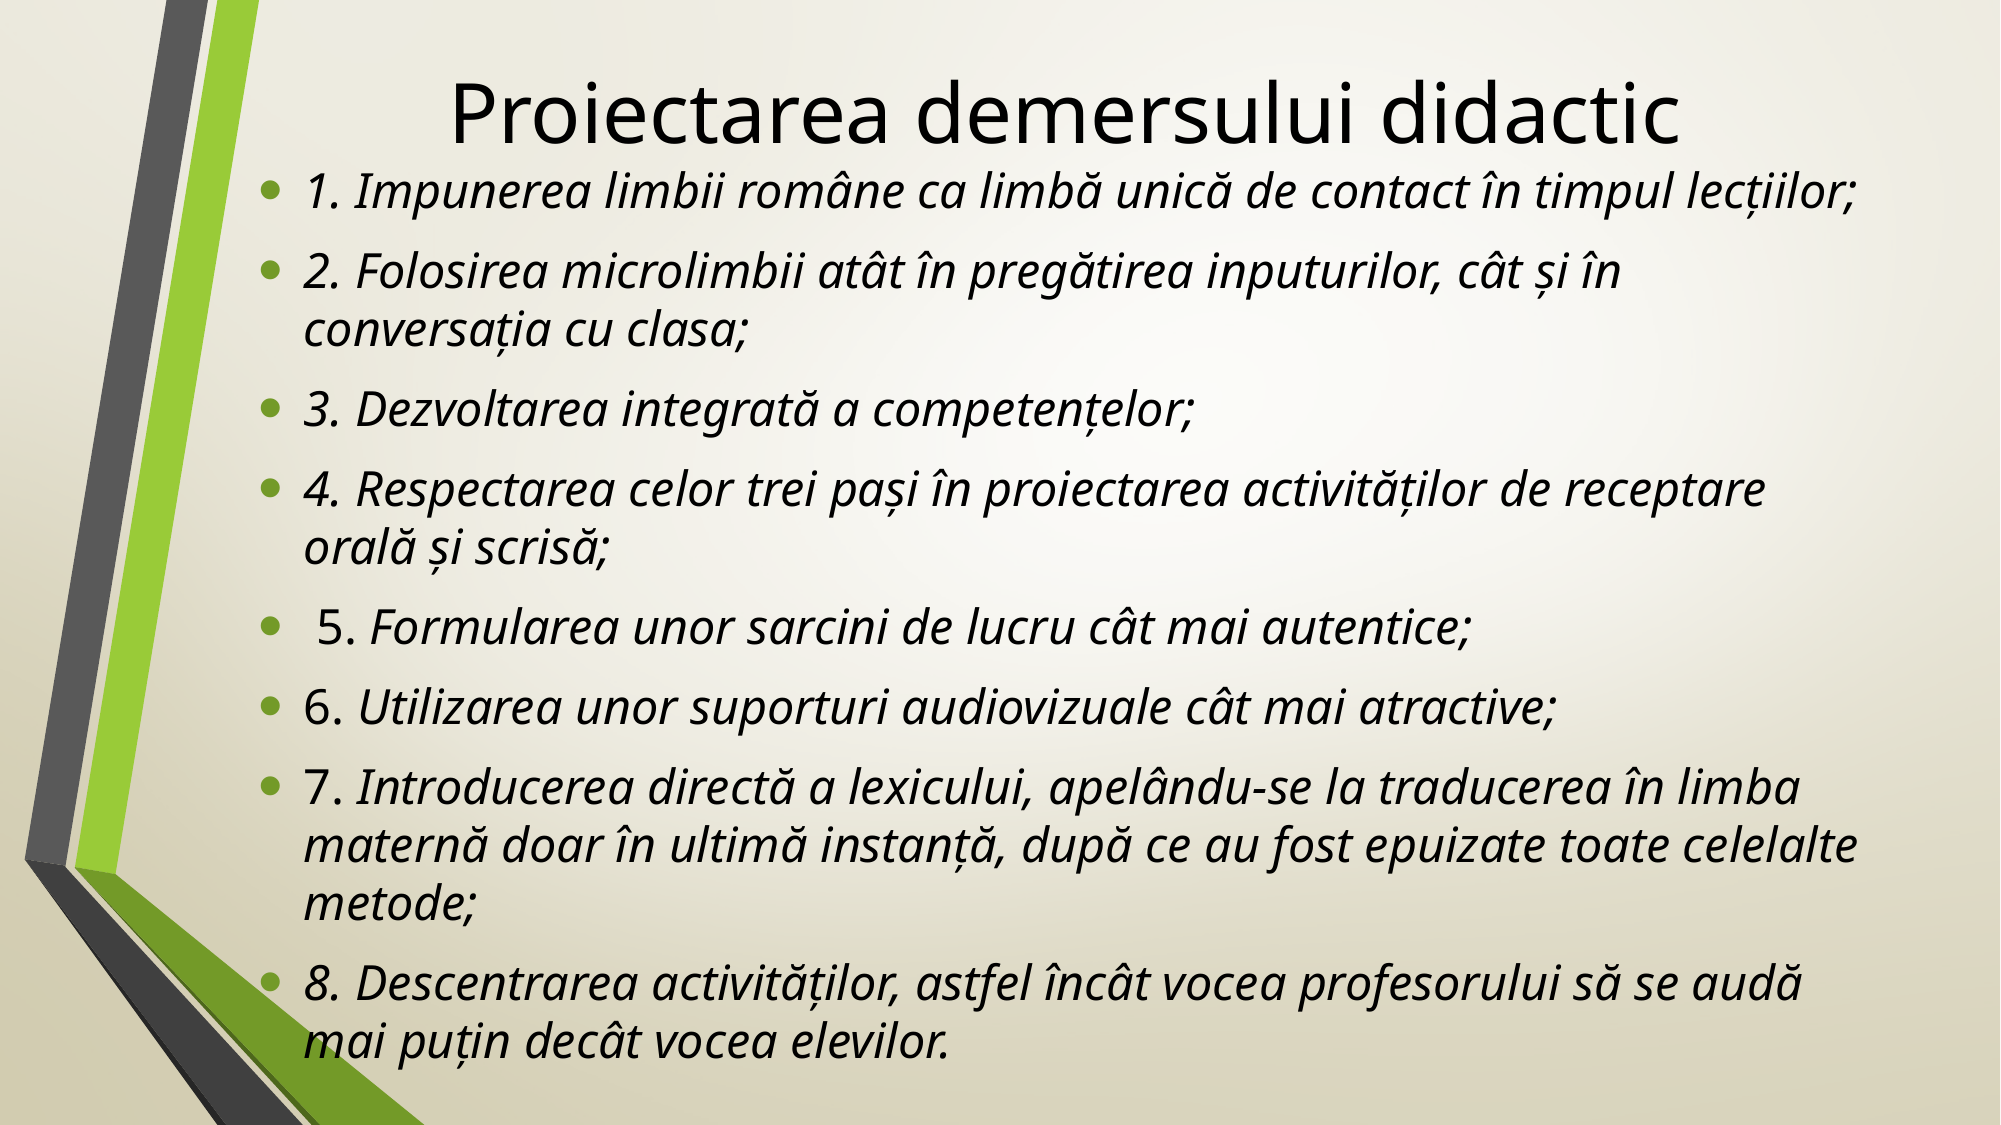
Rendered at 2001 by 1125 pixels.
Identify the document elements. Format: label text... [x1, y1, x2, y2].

title Proiectarea demersului didactic [243, 15, 1887, 143]
list 1. Impunerea limbii române ca limbă unică de contact în timpul lecțiilor; 2. Folosirea microlimbii atât în pregătirea inputurilor, cât și în conversația cu clasa; 3. Dezvoltarea integrată a competențelor; 4. Respectarea celor trei pași în proiectarea activităților de receptare orală și scrisă; 5. Formularea unor sarcini de lucru cât mai autentice; 6. Utilizarea unor suporturi audiovizuale cât mai atractive; 7. Introducerea directă a lexicului, apelându-se la traducerea în limba maternă doar în ultimă instanță, după ce au fost epuizate toate celelalte metode; 8. Descentrarea activităților, astfel încât vocea profesorului să se audă mai puțin decât vocea elevilor. [243, 143, 1887, 1086]
